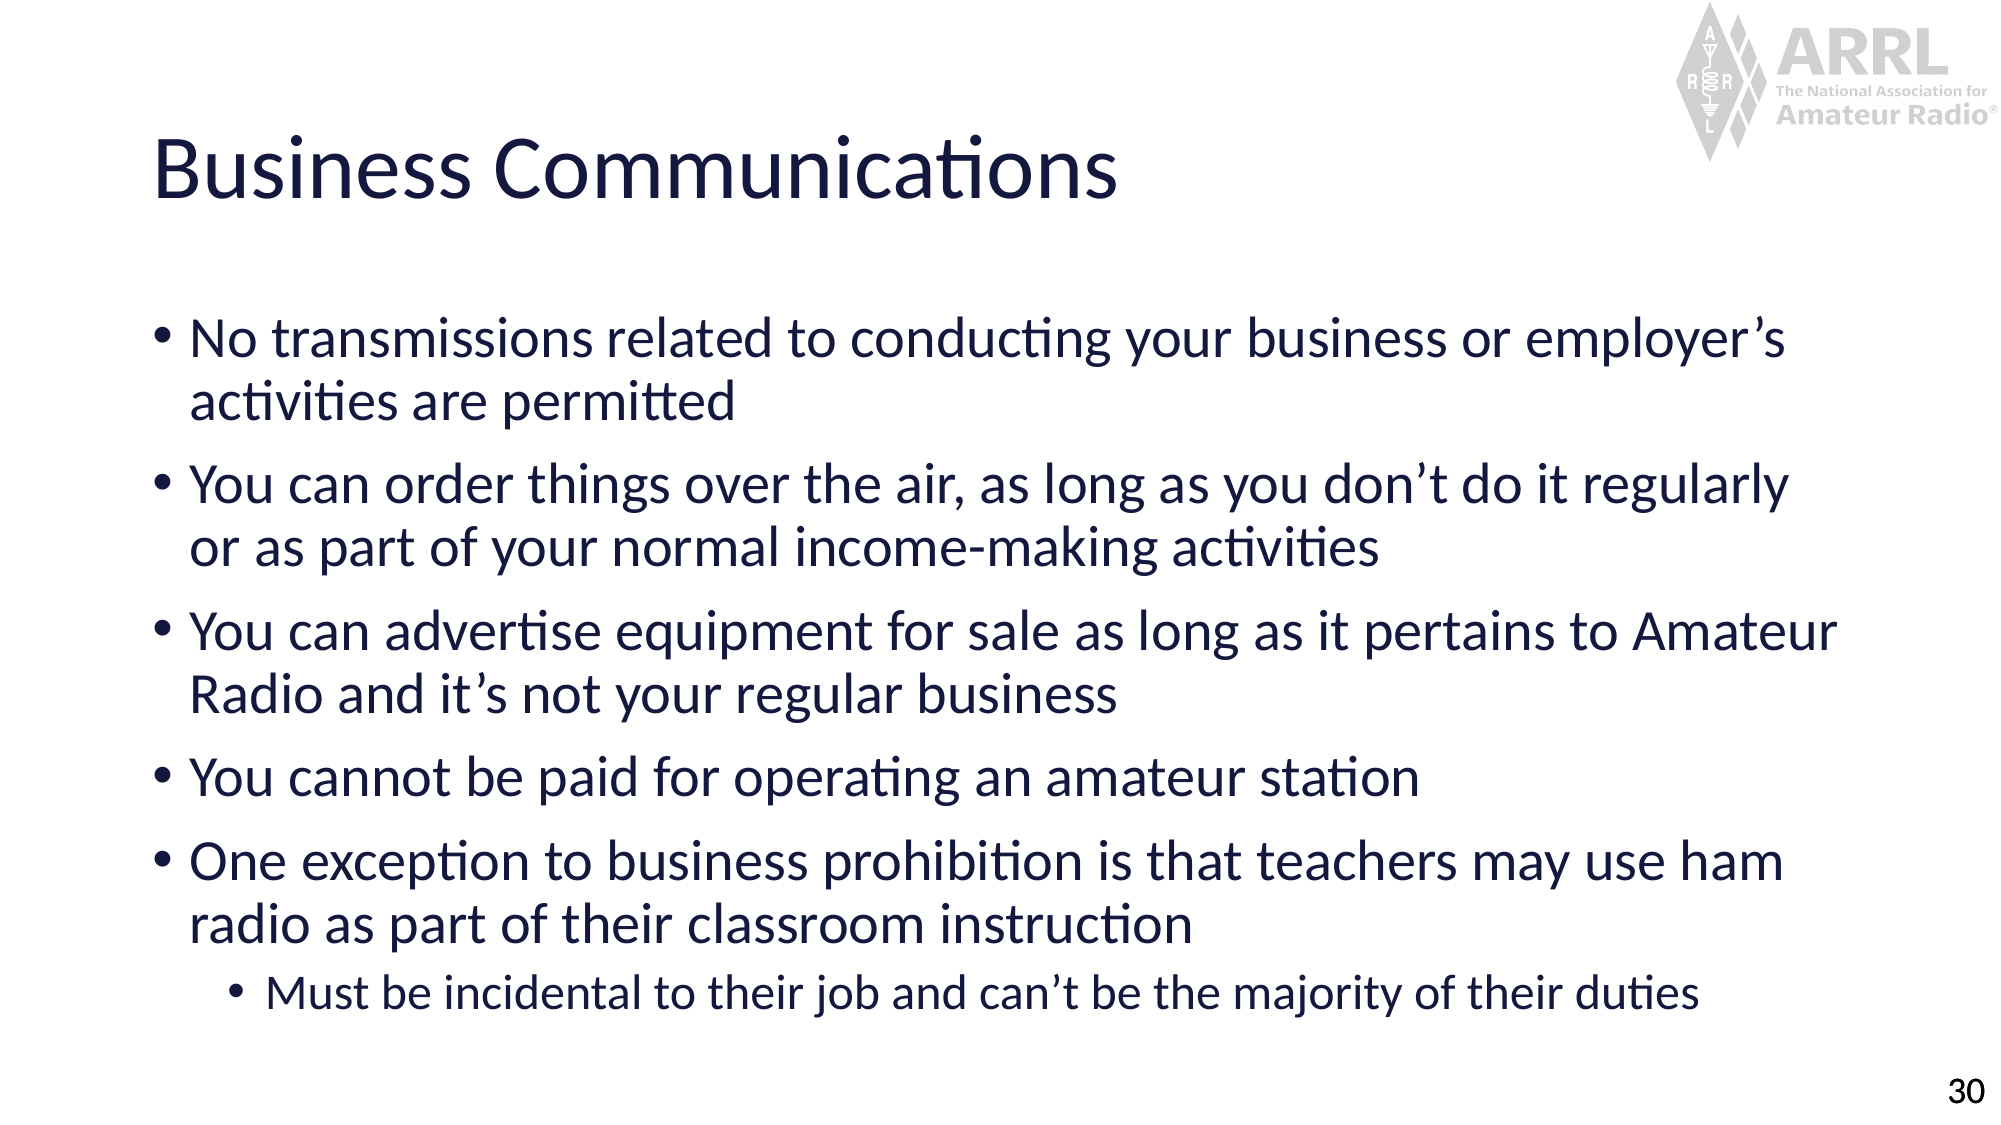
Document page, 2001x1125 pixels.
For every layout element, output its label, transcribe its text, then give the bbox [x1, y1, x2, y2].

title Business Communications [137, 59, 1863, 278]
picture [1674, 0, 2000, 164]
list No transmissions related to conducting your business or employer’s activities are permitted You can order things over the air, as long as you don’t do it regularly or as part of your normal income-making activities You can advertise equipment for sale as long as it pertains to Amateur Radio and it’s not your regular business You cannot be paid for operating an amateur station One exception to business prohibition is that teachers may use ham radio as part of their classroom instruction Must be incidental to their job and can’t be the majority of their duties [137, 299, 1863, 1066]
